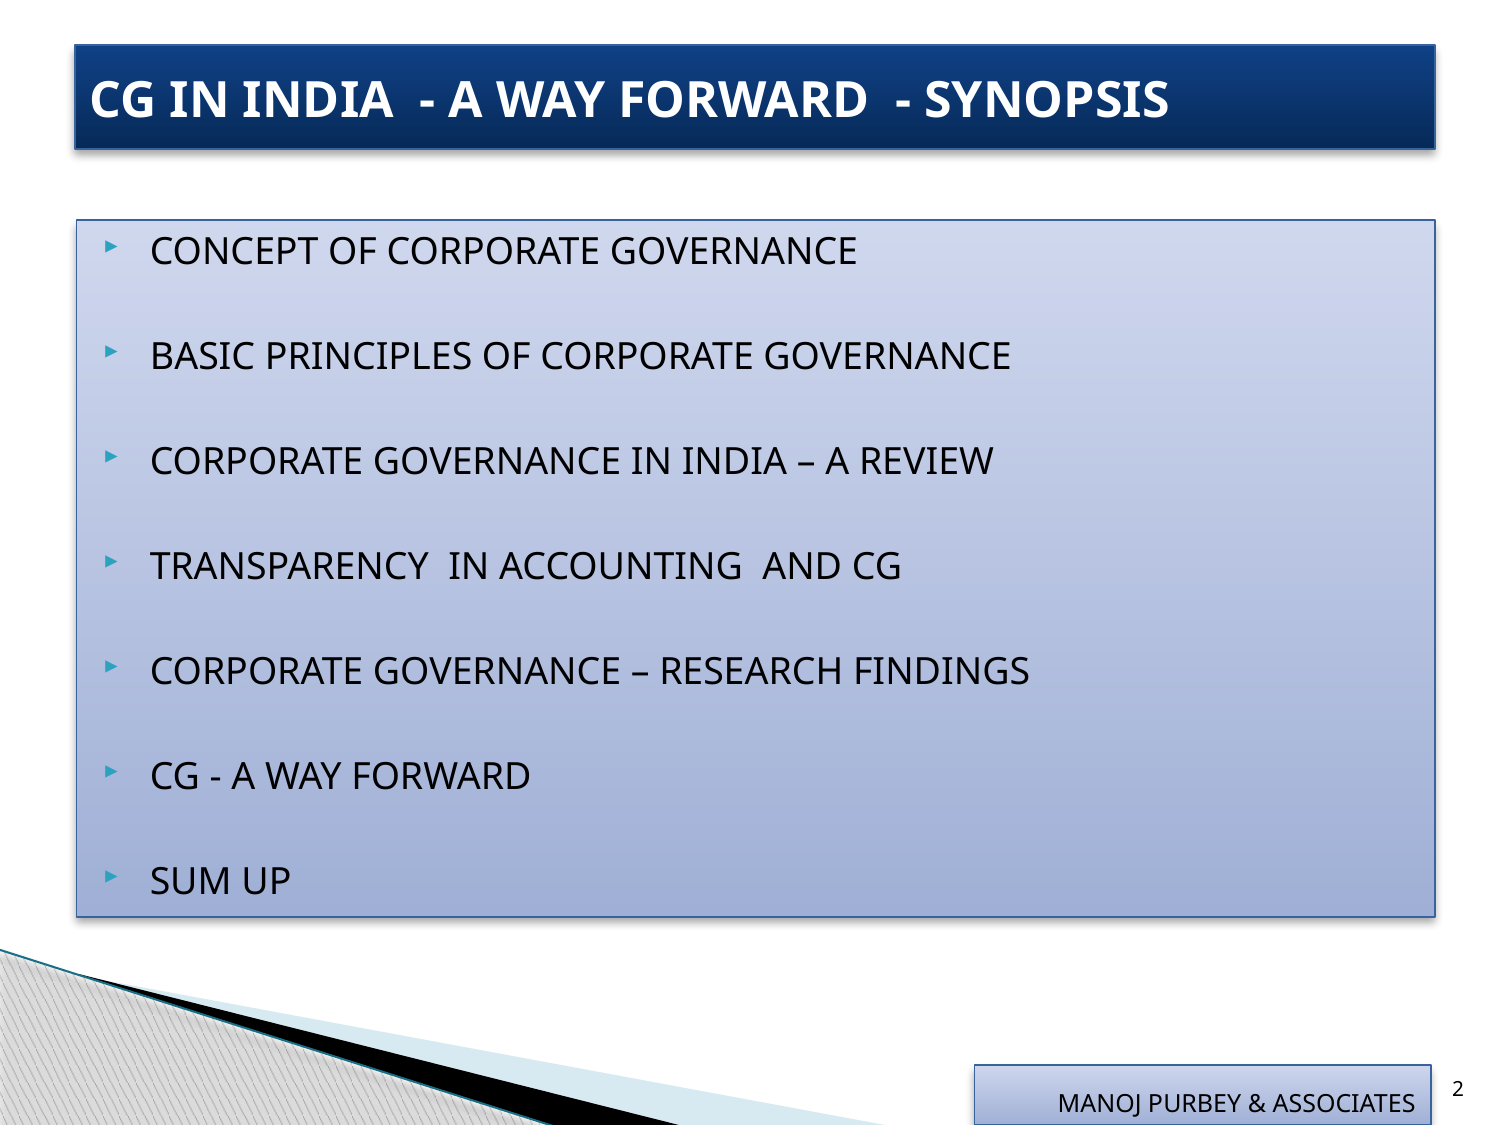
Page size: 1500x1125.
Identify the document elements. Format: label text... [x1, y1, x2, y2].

footer MANOJ PURBEY & ASSOCIATES [974, 1064, 1432, 1125]
title CG IN INDIA - A WAY FORWARD - SYNOPSIS [74, 44, 1436, 150]
slide_number 2 [1418, 1051, 1479, 1112]
list CONCEPT OF CORPORATE GOVERNANCE BASIC PRINCIPLES OF CORPORATE GOVERNANCE CORPORATE GOVERNANCE IN INDIA – A REVIEW TRANSPARENCY IN ACCOUNTING AND CG CORPORATE GOVERNANCE – RESEARCH FINDINGS CG - A WAY FORWARD SUM UP [76, 219, 1436, 918]
